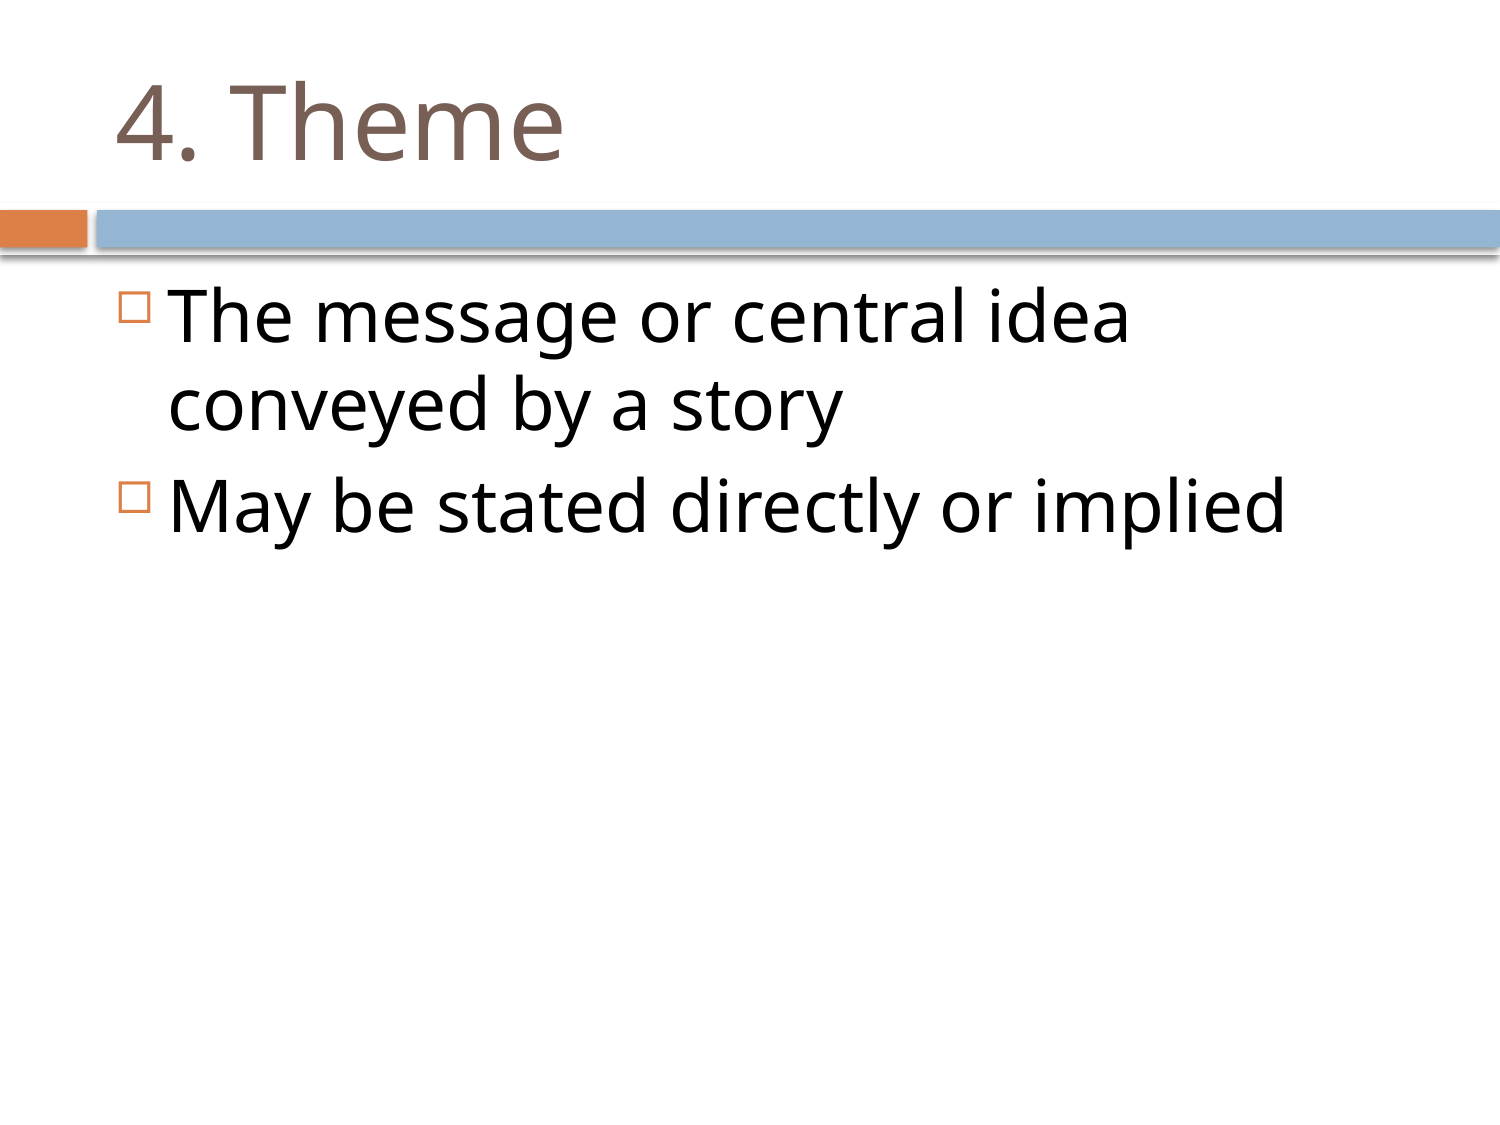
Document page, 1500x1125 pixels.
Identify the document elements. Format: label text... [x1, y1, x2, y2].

title 4. Theme [100, 37, 1438, 200]
list The message or central idea conveyed by a story May be stated directly or implied [100, 262, 1438, 1000]
